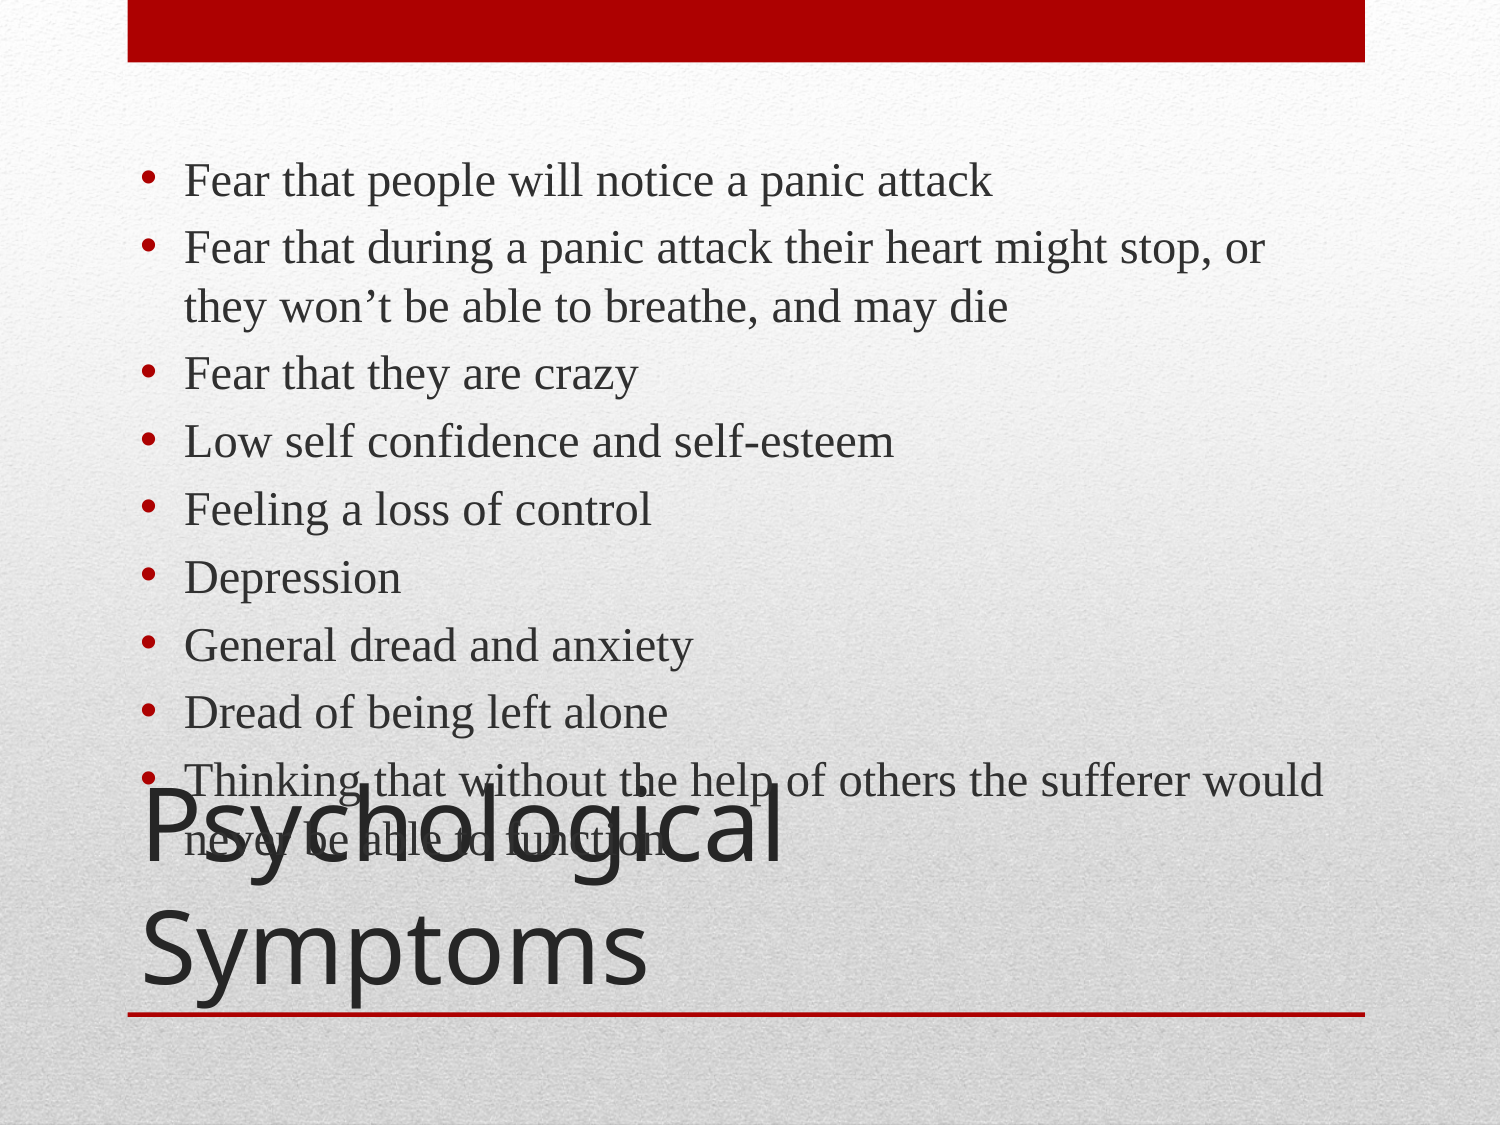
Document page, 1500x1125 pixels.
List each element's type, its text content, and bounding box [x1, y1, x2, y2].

title Psychological Symptoms [125, 875, 1238, 1013]
list Fear that people will notice a panic attack Fear that during a panic attack their heart might stop, or they won’t be able to breathe, and may die Fear that they are crazy Low self confidence and self-esteem Feeling a loss of control Depression General dread and anxiety Dread of being left alone Thinking that without the help of others the sufferer would never be able to function [125, 137, 1363, 875]
